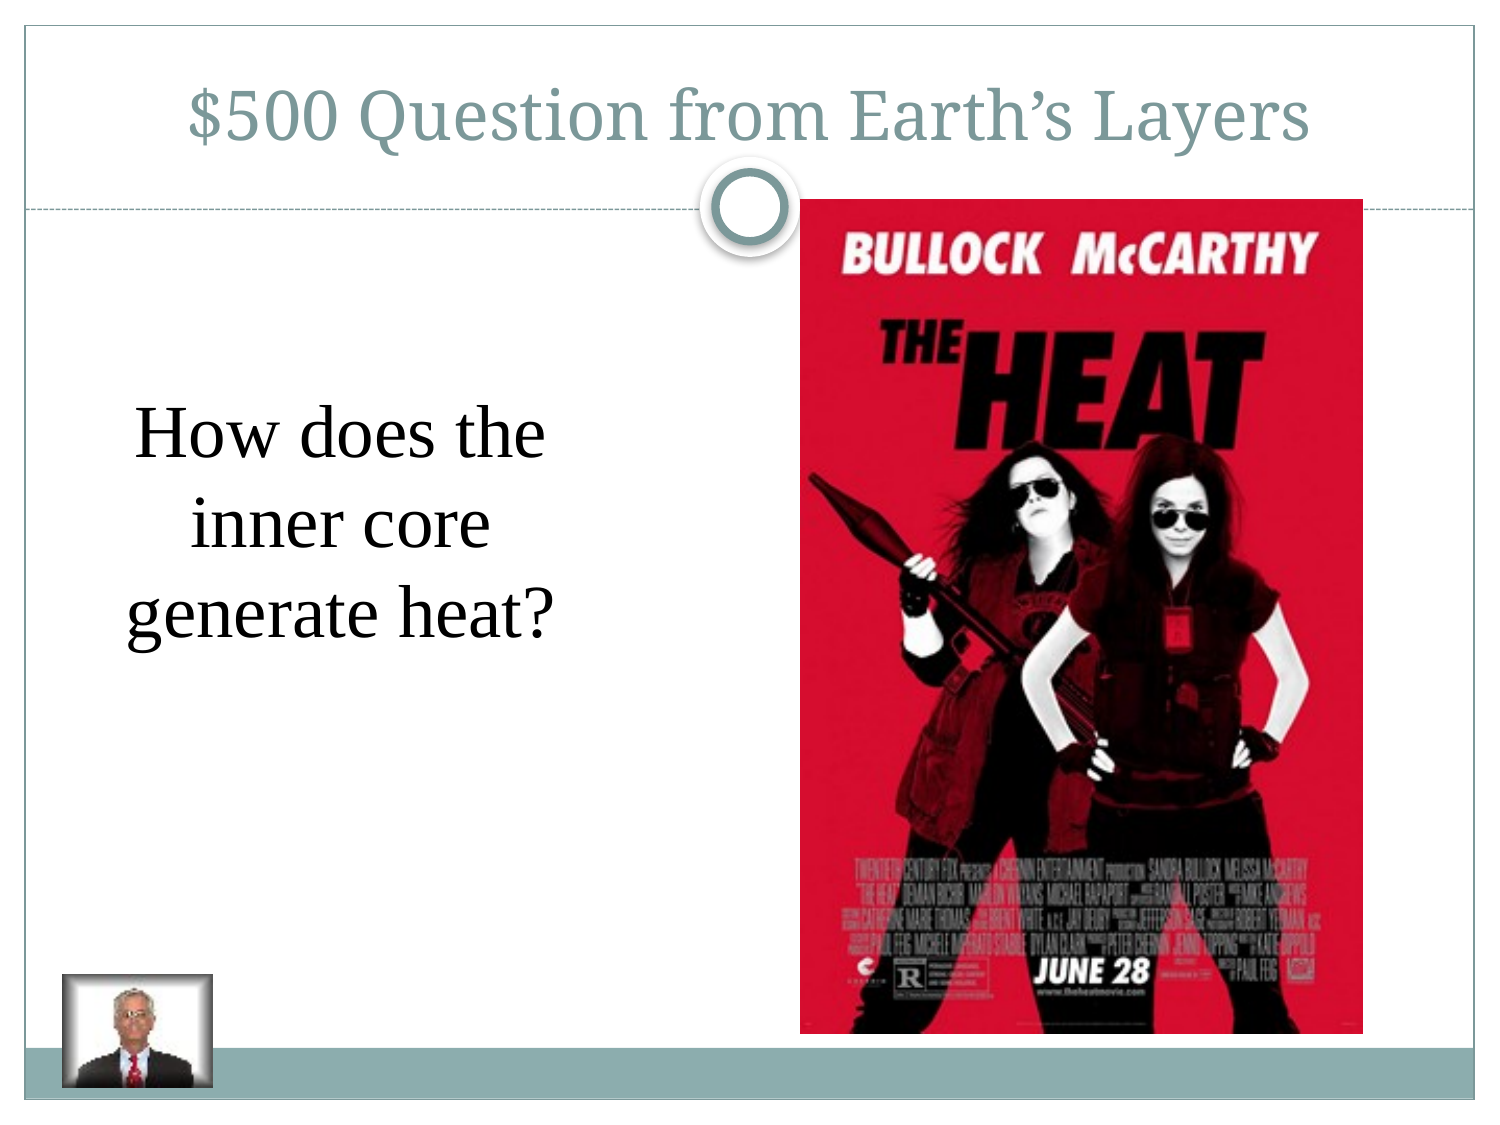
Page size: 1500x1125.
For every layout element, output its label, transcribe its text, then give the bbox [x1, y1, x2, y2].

picture [799, 199, 1363, 1034]
title $500 Question from Earth’s Layers [49, 37, 1450, 162]
text_box How does the inner core generate heat? [49, 374, 633, 660]
picture [62, 974, 213, 1088]
